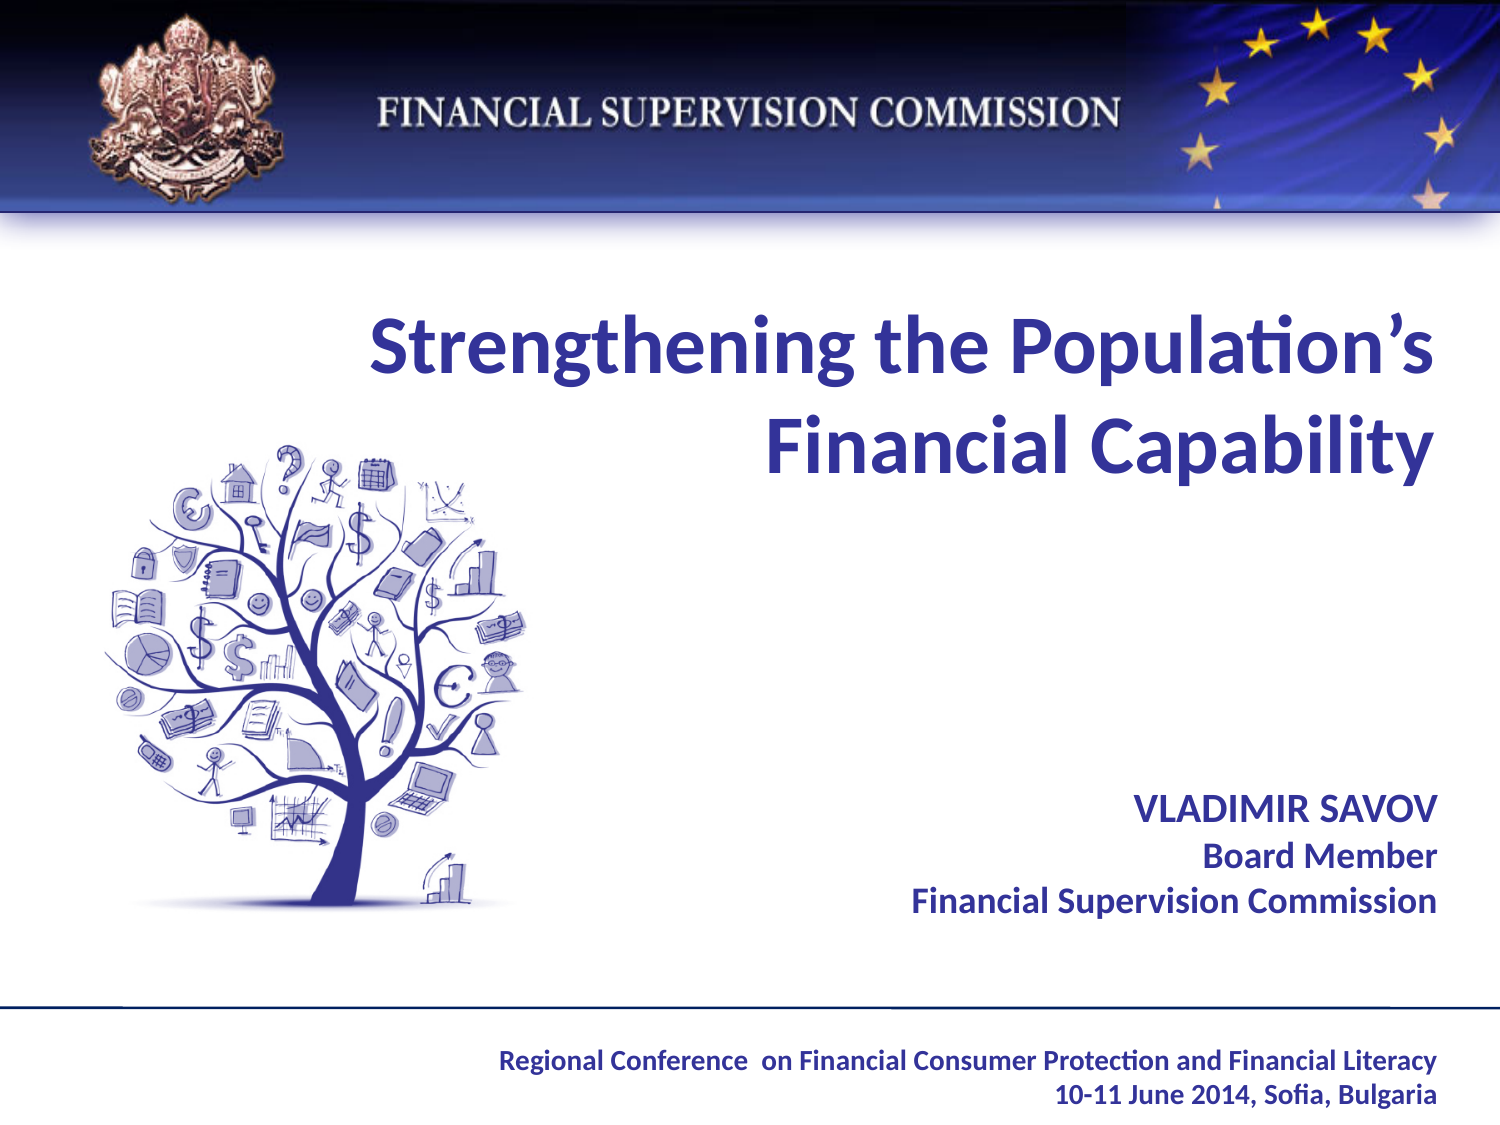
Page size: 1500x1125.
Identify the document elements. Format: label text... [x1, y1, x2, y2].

picture [81, 440, 564, 915]
subtitle VLADIMIR SAVOV Board Member Financial Supervision Commission Regional Conference on Financial Consumer Protection and Financial Literacy 10-11 June 2014, Sofia, Bulgaria [46, 773, 1454, 1009]
picture [0, 0, 1500, 212]
title Strengthening the Population’s Financial Capability [175, 269, 1452, 511]
